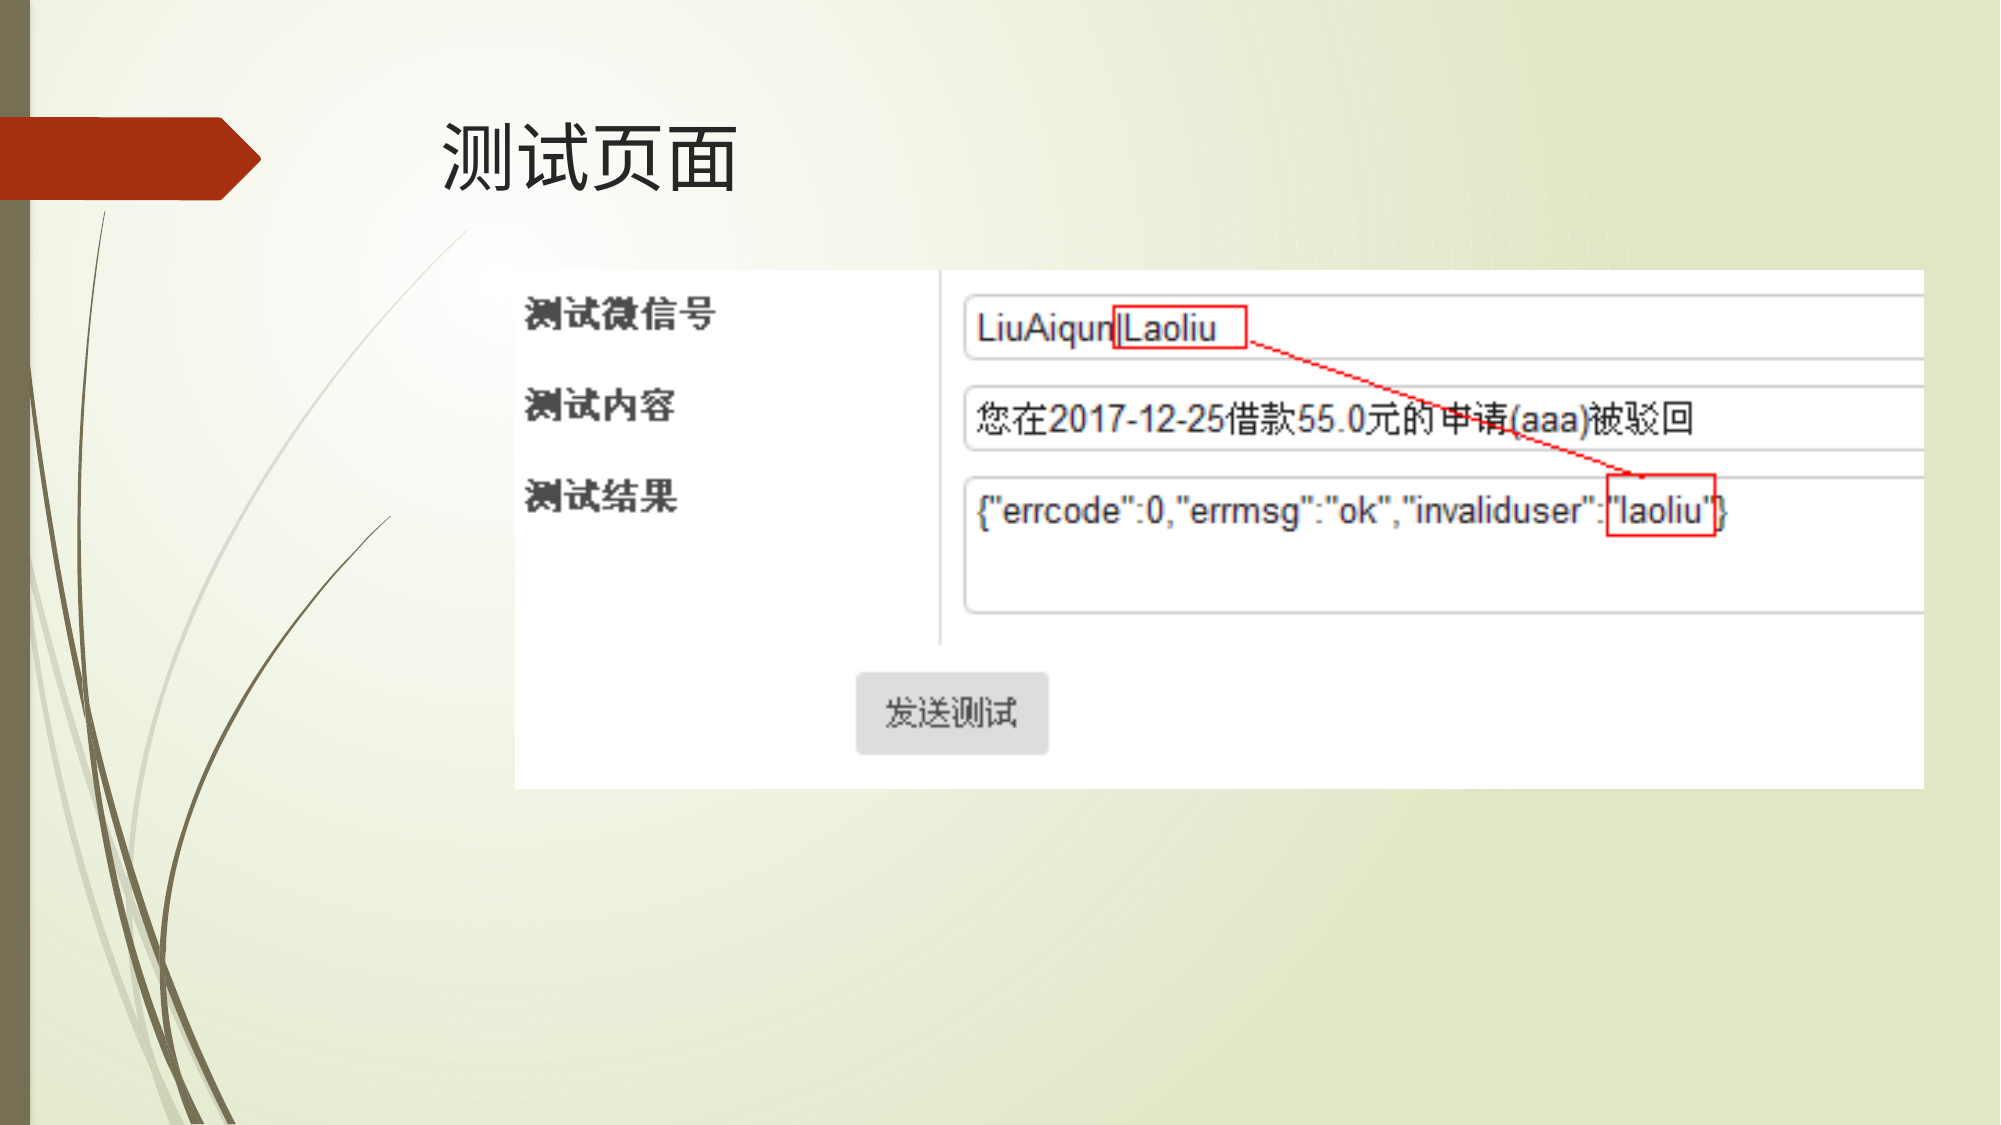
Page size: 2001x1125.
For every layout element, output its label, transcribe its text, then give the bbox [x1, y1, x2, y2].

title 测试页面 [425, 102, 1888, 313]
picture [515, 270, 1925, 790]
